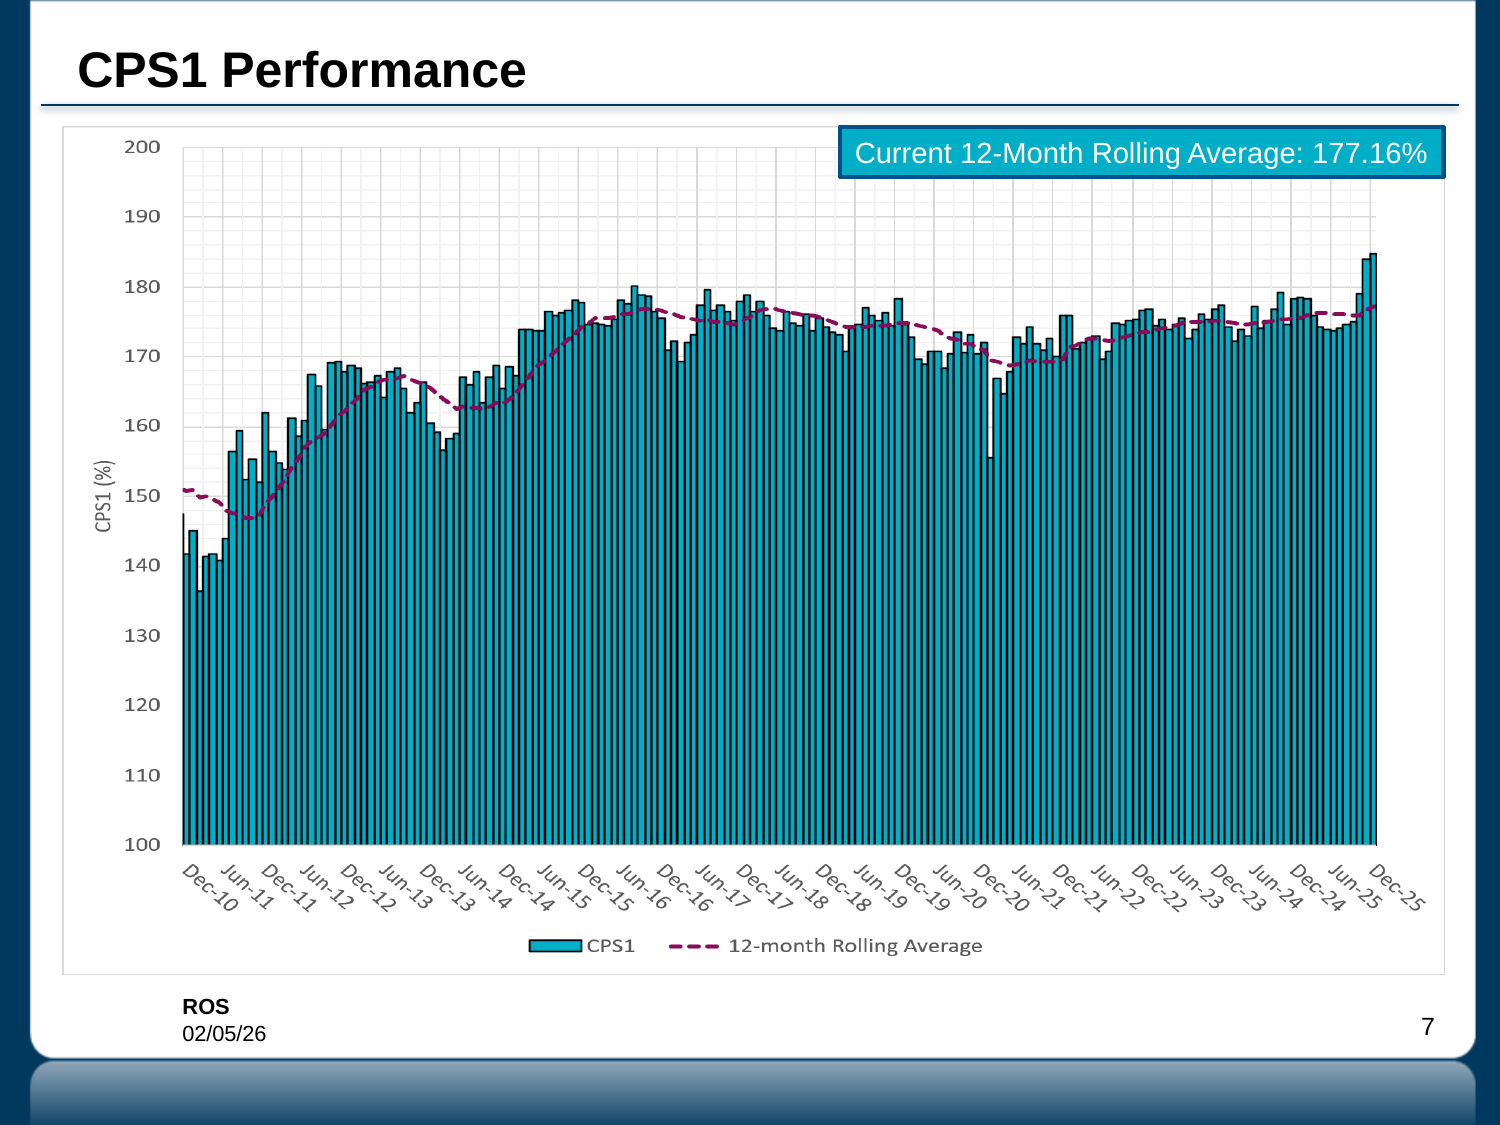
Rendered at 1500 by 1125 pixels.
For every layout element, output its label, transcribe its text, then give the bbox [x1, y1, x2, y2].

picture [0, 0, 1500, 1125]
title CPS1 Performance [62, 29, 1450, 106]
